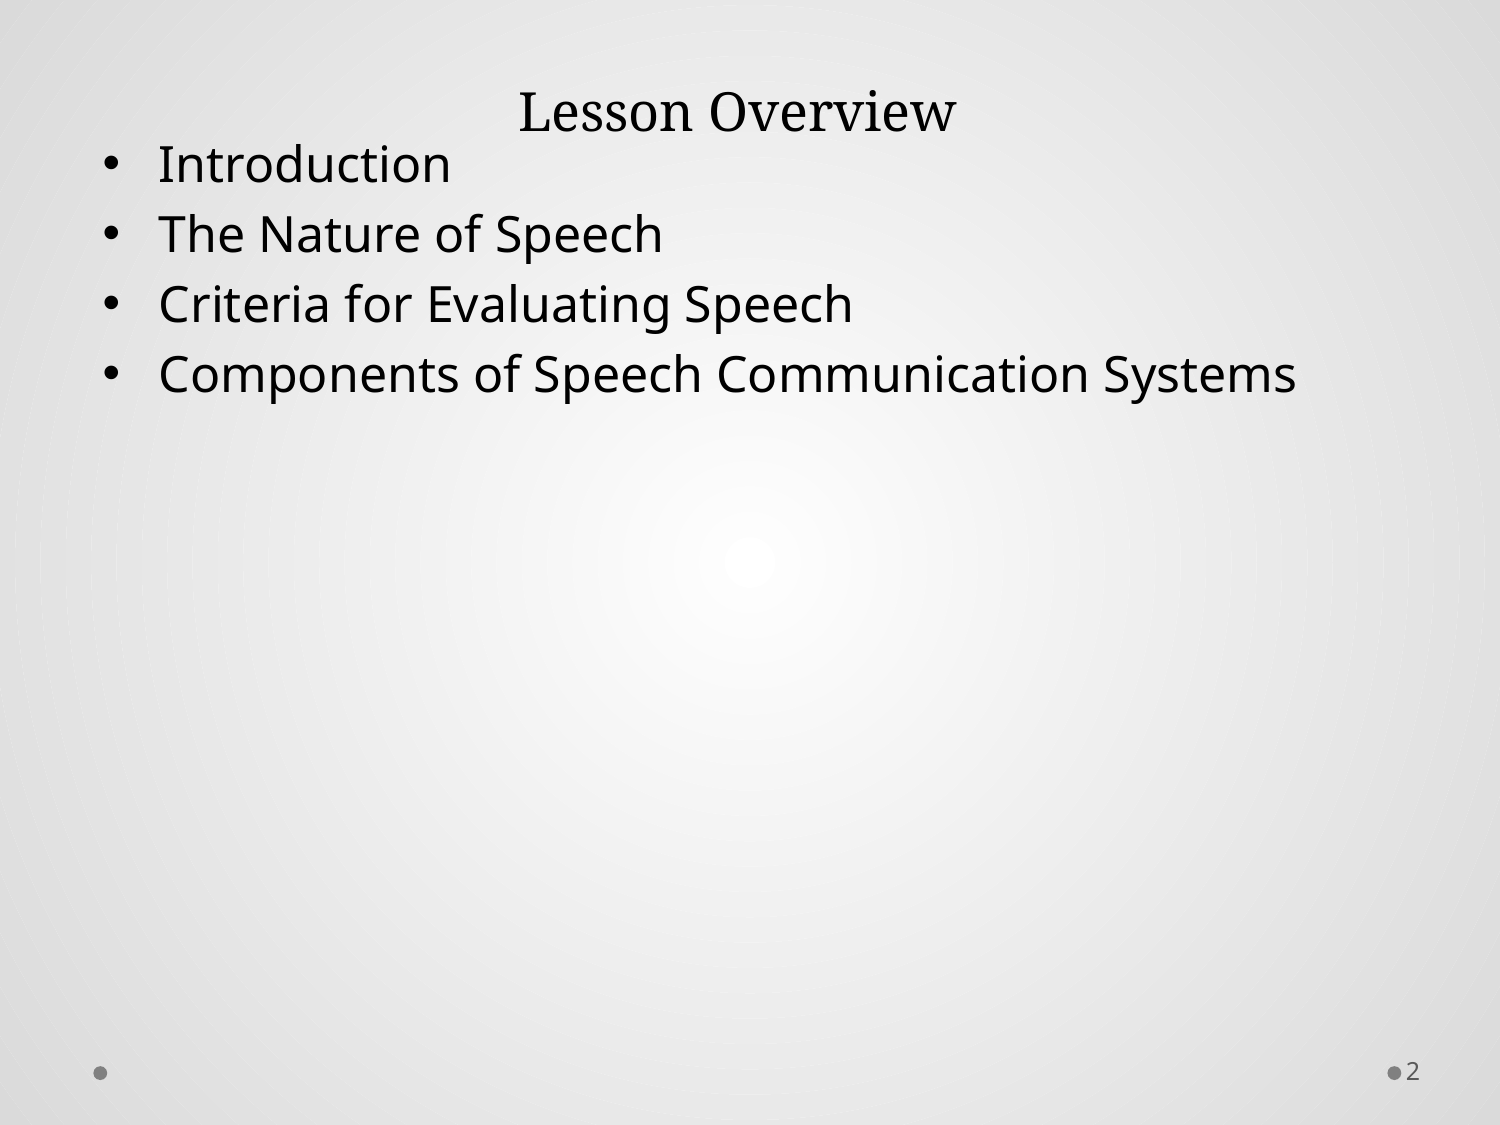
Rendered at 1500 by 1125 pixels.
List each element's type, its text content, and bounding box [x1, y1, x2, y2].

list Introduction The Nature of Speech Criteria for Evaluating Speech Components of Speech Communication Systems [87, 125, 1438, 1100]
title Lesson Overview [62, 50, 1413, 150]
slide_number 2 [1401, 1042, 1494, 1103]
